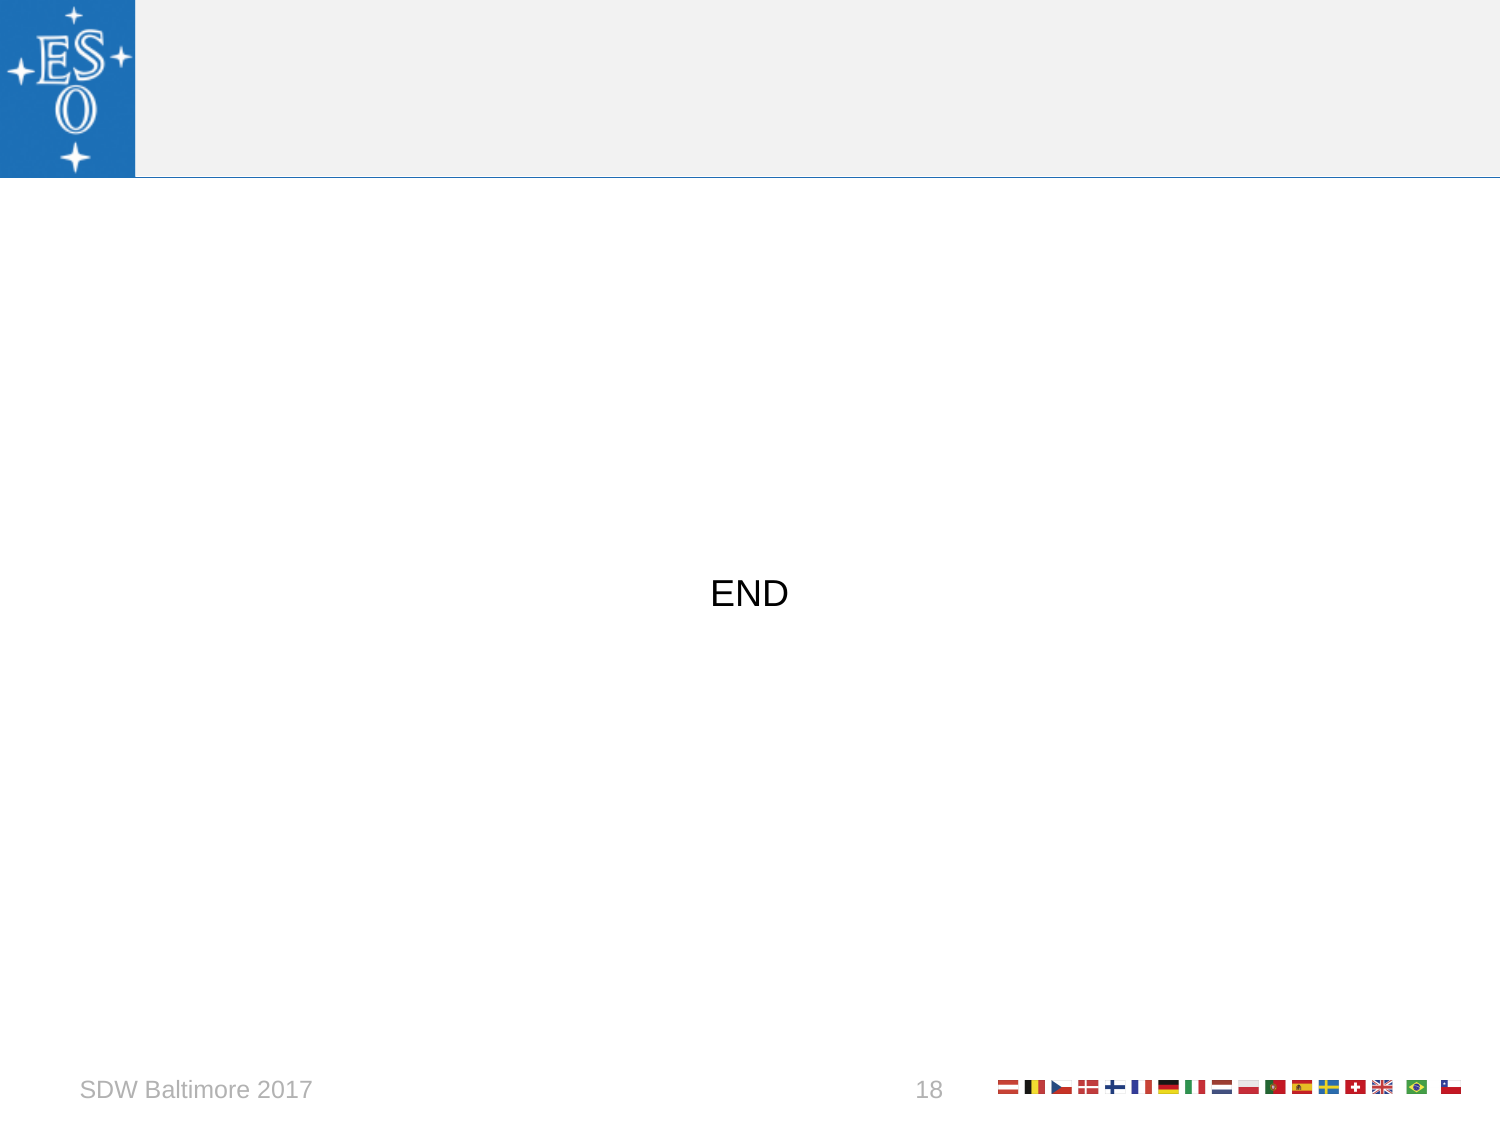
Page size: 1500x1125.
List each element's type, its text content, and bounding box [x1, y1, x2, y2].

footer SDW Baltimore 2017 [64, 1058, 854, 1119]
text_box END [695, 538, 805, 622]
title [135, 0, 1500, 176]
picture [998, 1080, 1461, 1094]
slide_number 18 [854, 1058, 959, 1119]
